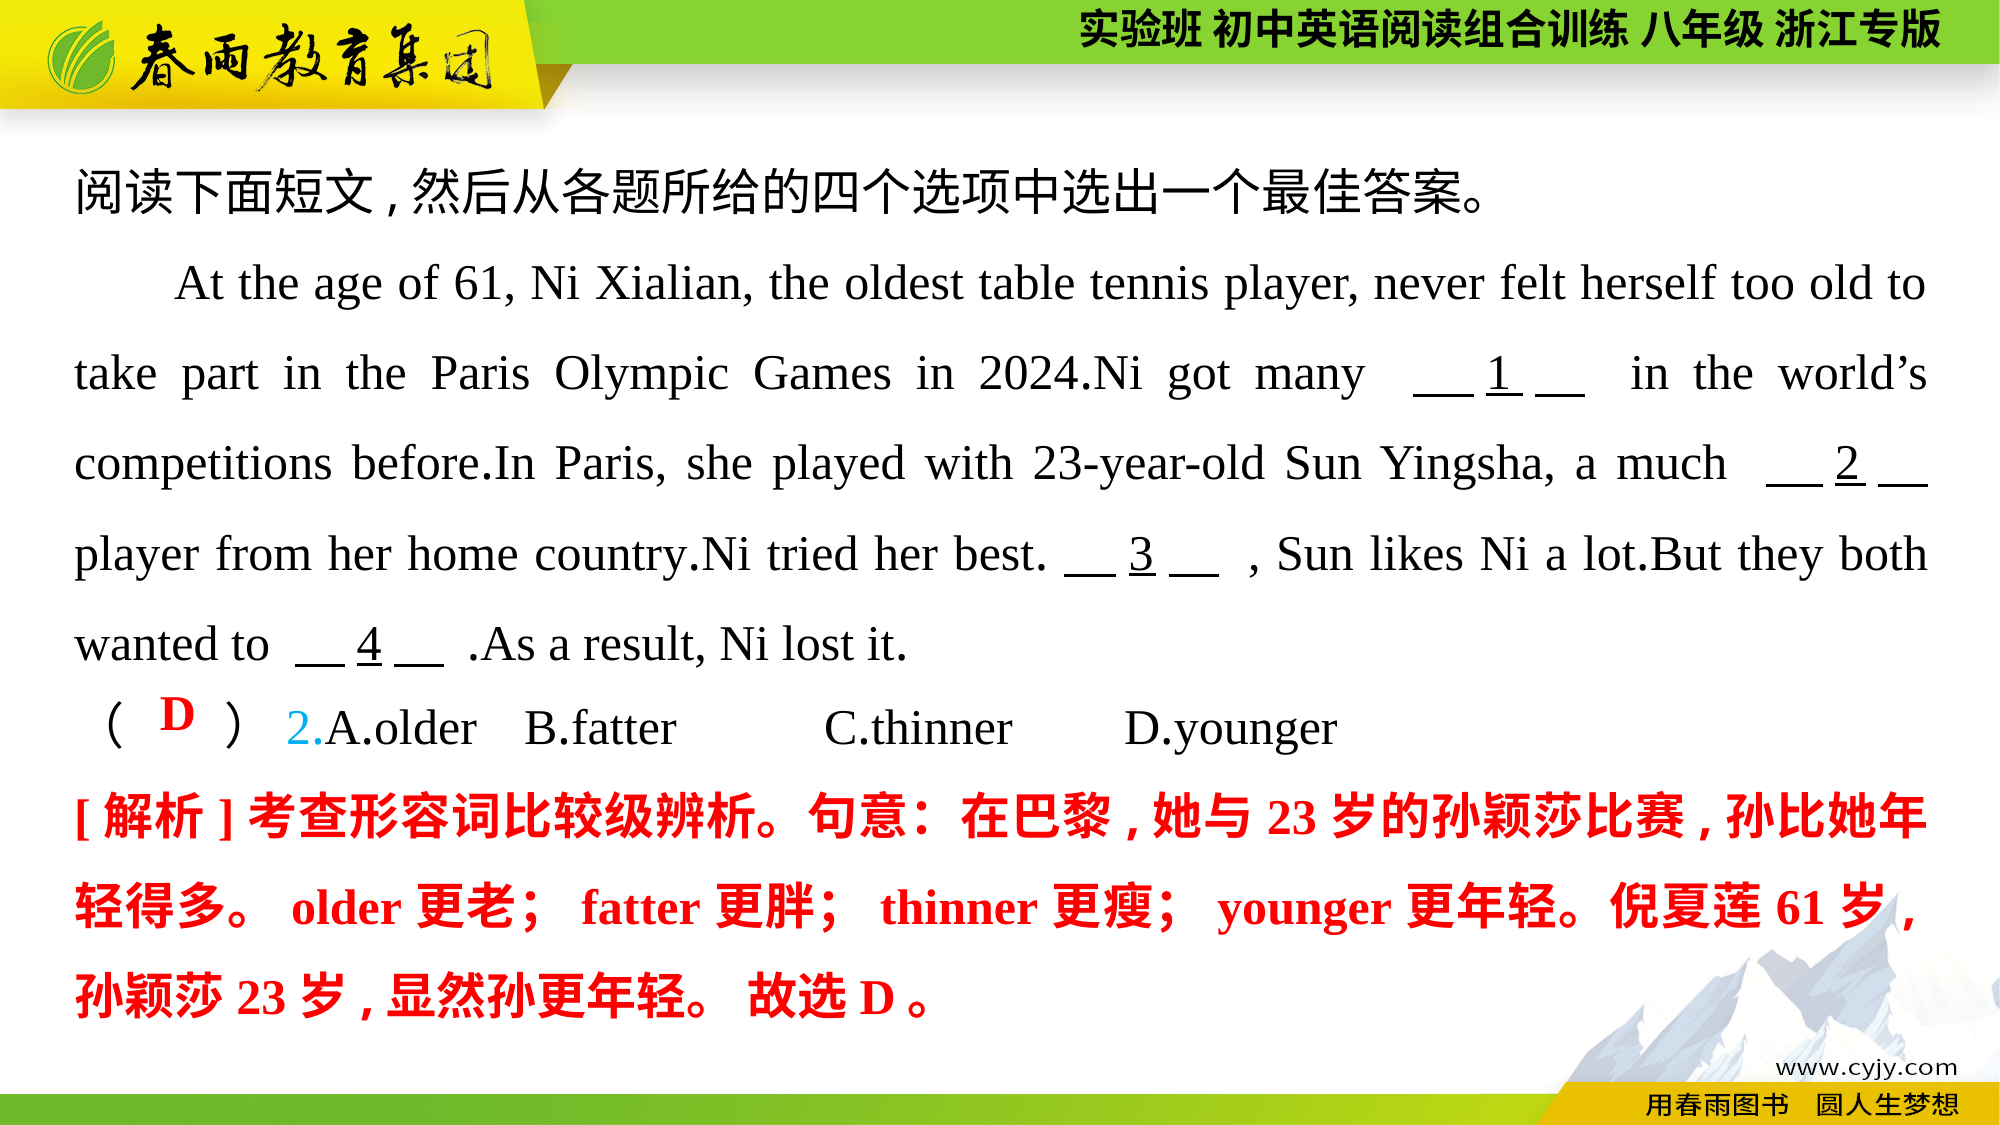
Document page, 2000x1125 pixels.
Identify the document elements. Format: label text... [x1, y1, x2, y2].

text_box （ ）2.A.older B.fatter C.thinner D.younger [59, 656, 1944, 746]
list 阅读下面短文,然后从各题所给的四个选项中选出一个最佳答案。 At the age of 61, Ni Xialian, the oldest table tennis player, never felt herself too old to take part in the Paris Olympic Games in 2024.Ni got many 1 in the world’s competitions before.In Paris, she played with 23-year-old Sun Yingsha, a much 2 player from her home country.Ni tried her best. 3 , Sun likes Ni a lot.But they both wanted to 4 .As a result, Ni lost it. [59, 122, 1944, 656]
picture [0, 0, 2000, 1125]
text_box D [145, 673, 212, 746]
text_box [解析]考查形容词比较级辨析。句意：在巴黎,她与23岁的孙颖莎比赛,孙比她年轻得多。older更老；fatter更胖；thinner更瘦；younger更年轻。倪夏莲61岁,孙颖莎23岁,显然孙更年轻。 故选D。 [59, 746, 1944, 1032]
